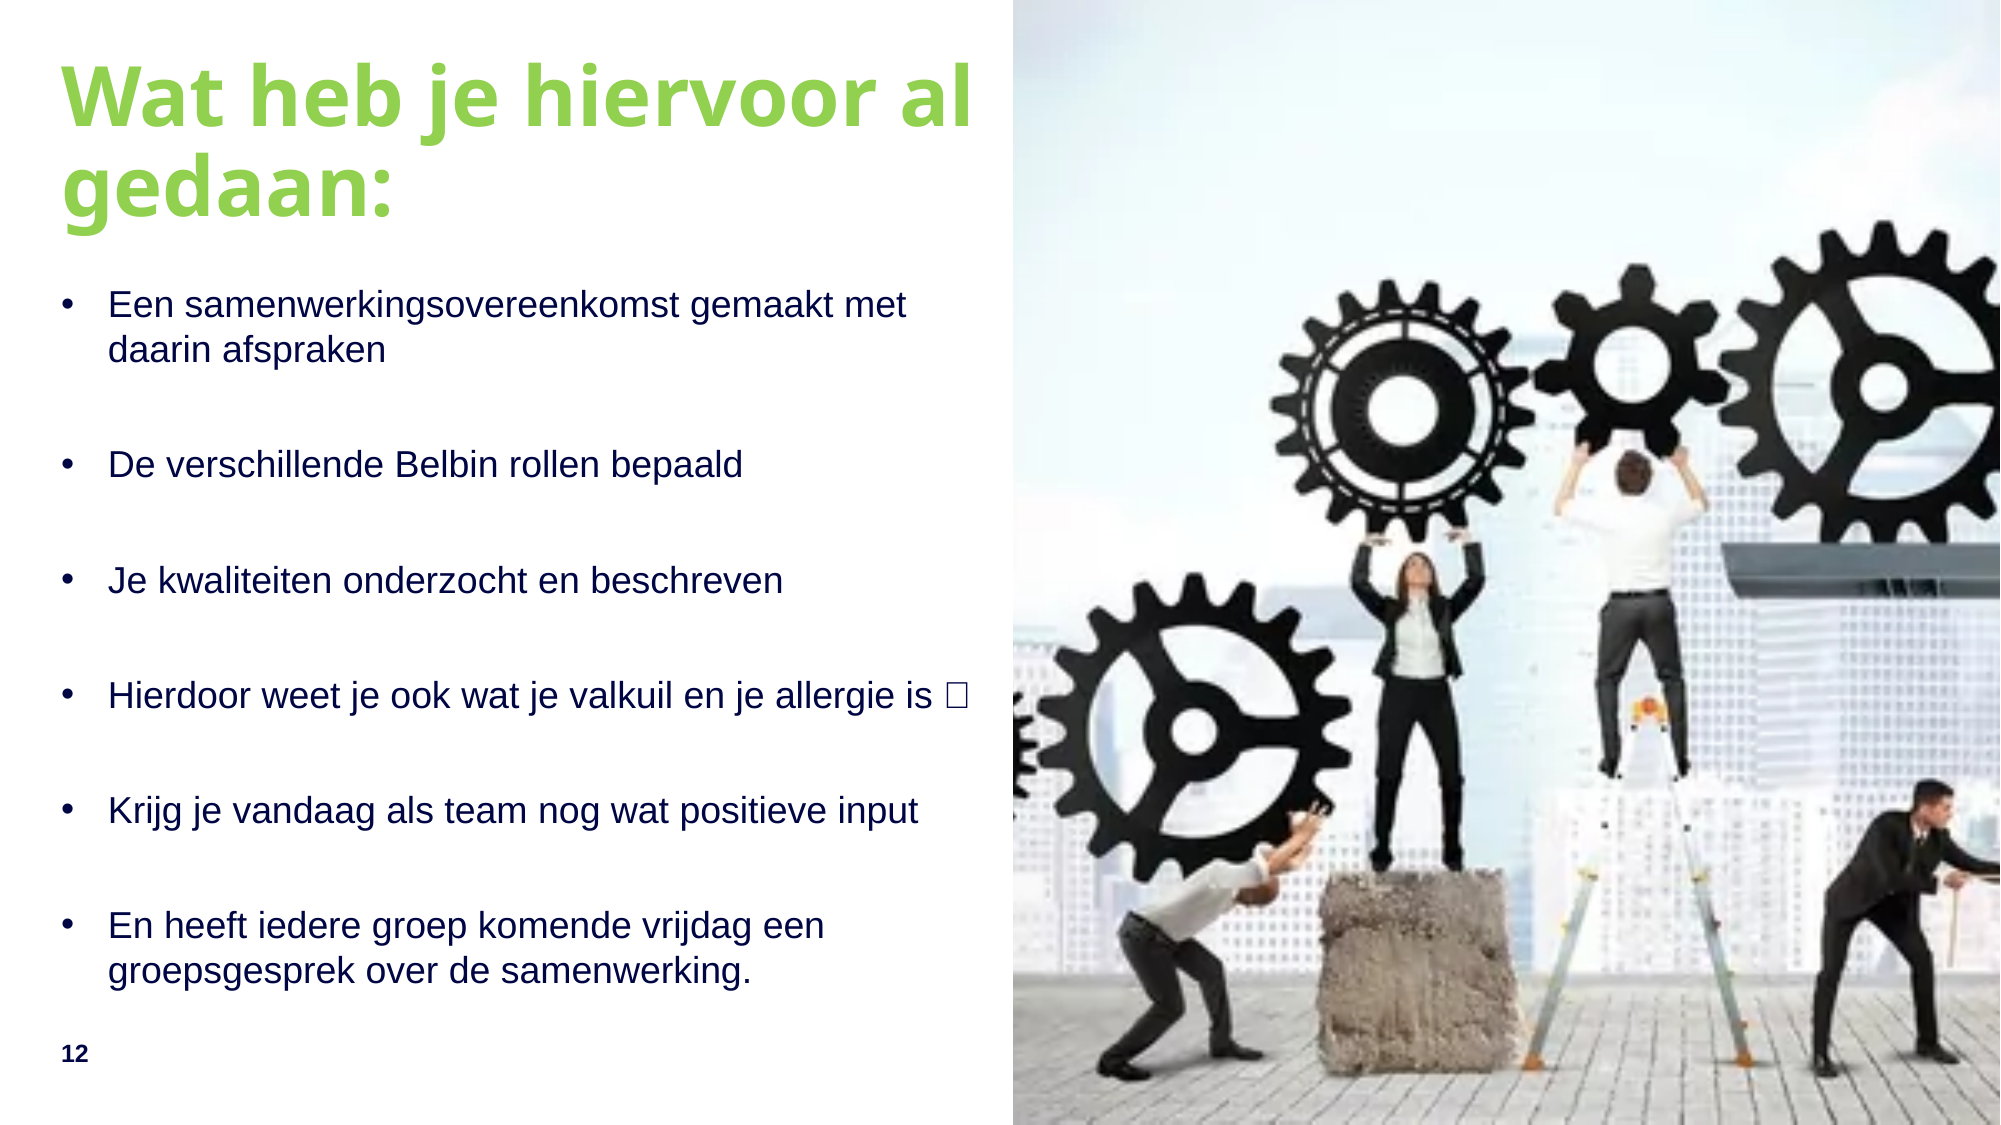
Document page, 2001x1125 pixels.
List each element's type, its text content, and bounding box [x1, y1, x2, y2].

picture [1012, 0, 2000, 1125]
slide_number 12 [60, 1037, 113, 1073]
title Wat heb je hiervoor al gedaan: [60, 48, 986, 239]
text_box Een samenwerkingsovereenkomst gemaakt met daarin afspraken De verschillende Belbin rollen bepaald Je kwaliteiten onderzocht en beschreven Hierdoor weet je ook wat je valkuil en je allergie is  Krijg je vandaag als team nog wat positieve input En heeft iedere groep komende vrijdag een groepsgesprek over de samenwerking. [60, 280, 987, 1006]
